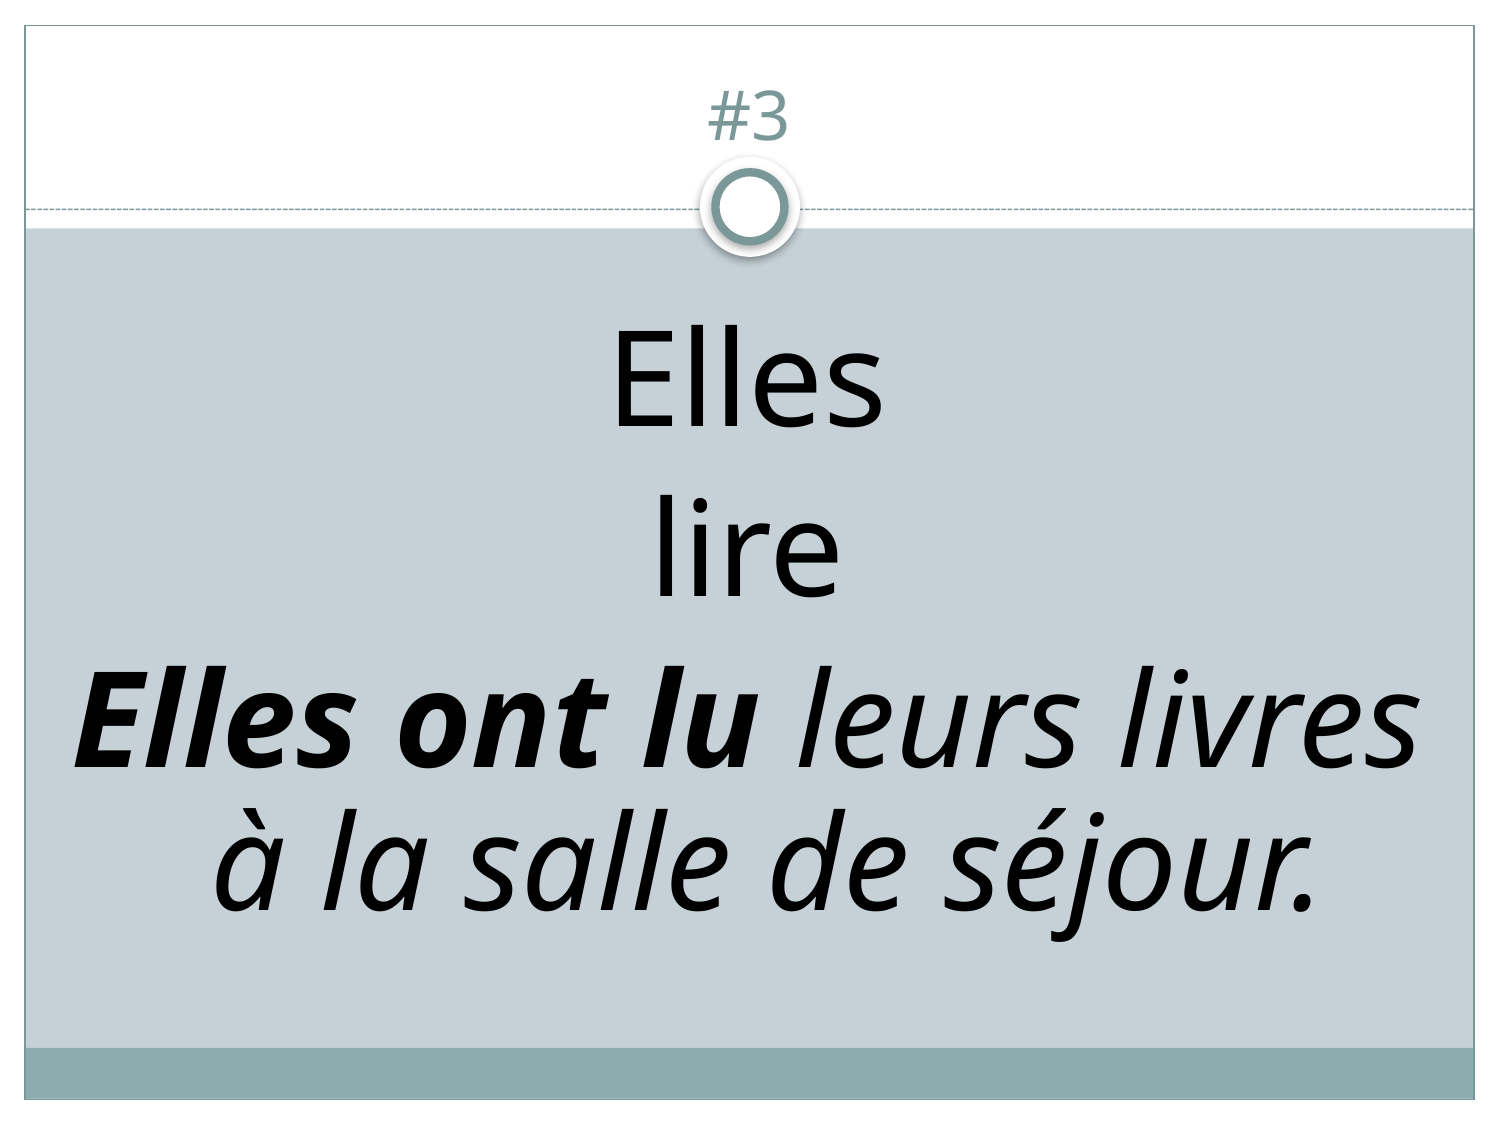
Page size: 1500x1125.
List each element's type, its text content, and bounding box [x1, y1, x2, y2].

list Elles lire Elles ont lu leurs livres à la salle de séjour. [49, 250, 1445, 1001]
title #3 [49, 37, 1450, 162]
